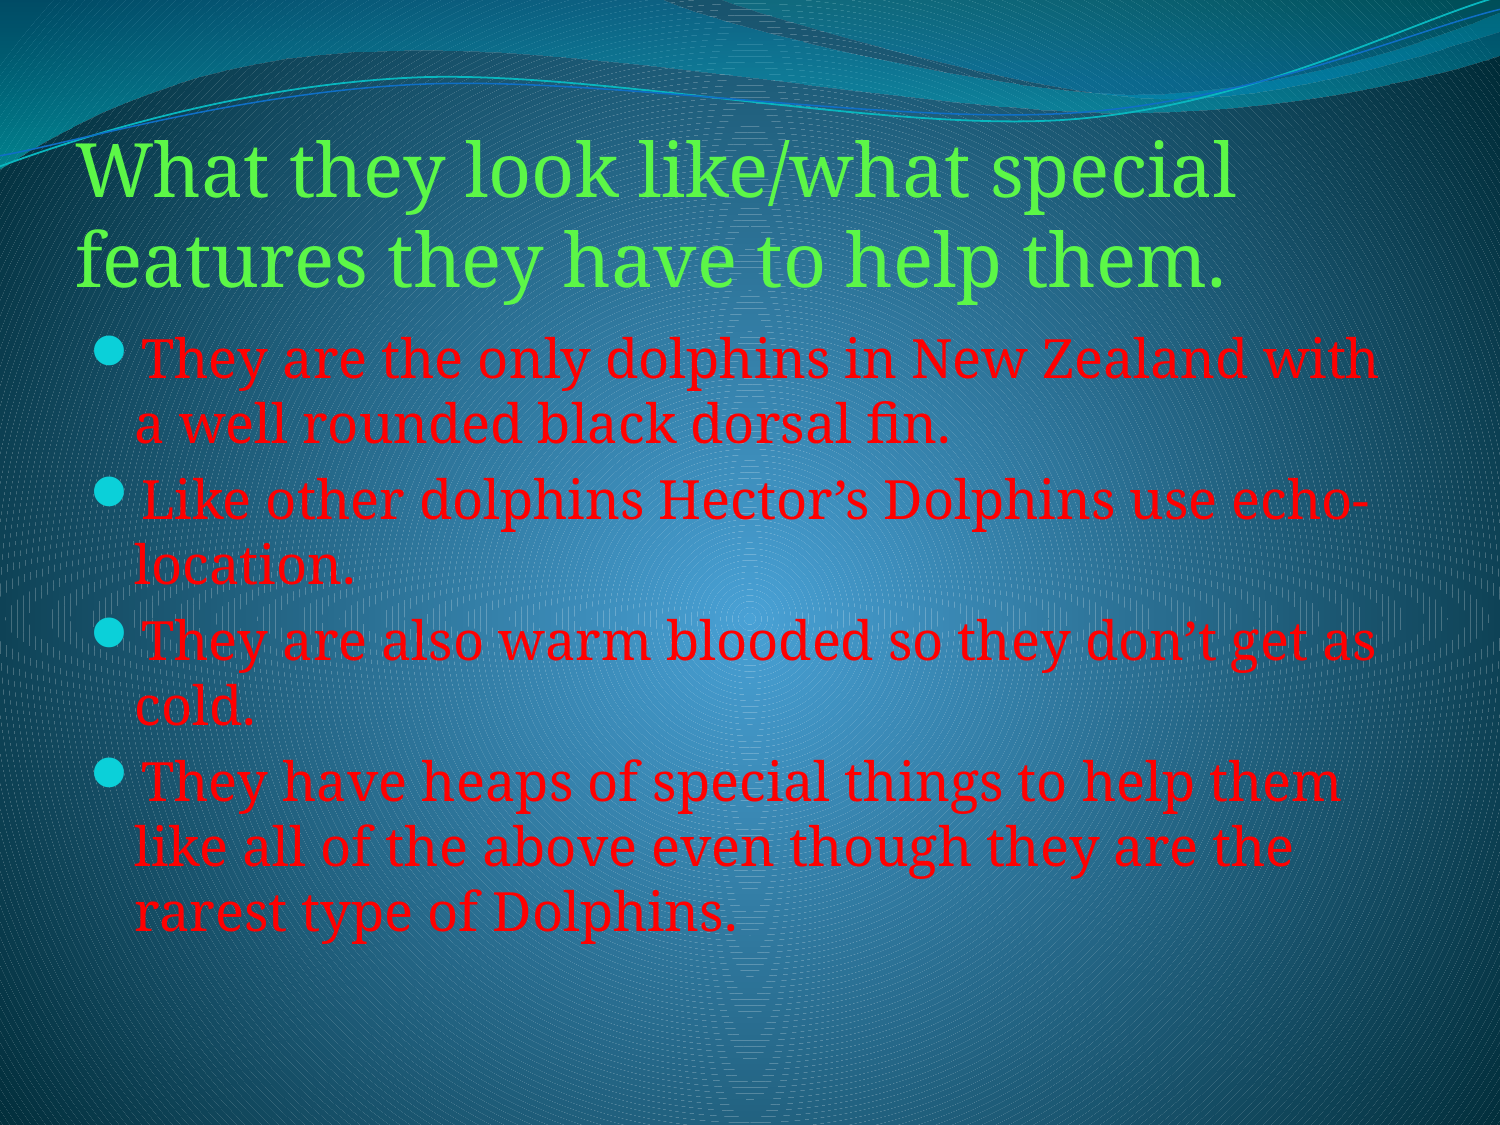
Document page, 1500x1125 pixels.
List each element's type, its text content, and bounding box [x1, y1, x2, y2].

text_box [374, 509, 1125, 570]
title What they look like/what special features they have to help them. [75, 115, 1425, 303]
list They are the only dolphins in New Zealand with a well rounded black dorsal fin. Like other dolphins Hector’s Dolphins use echo-location. They are also warm blooded so they don’t get as cold. They have heaps of special things to help them like all of the above even though they are the rarest type of Dolphins. [75, 317, 1425, 1038]
